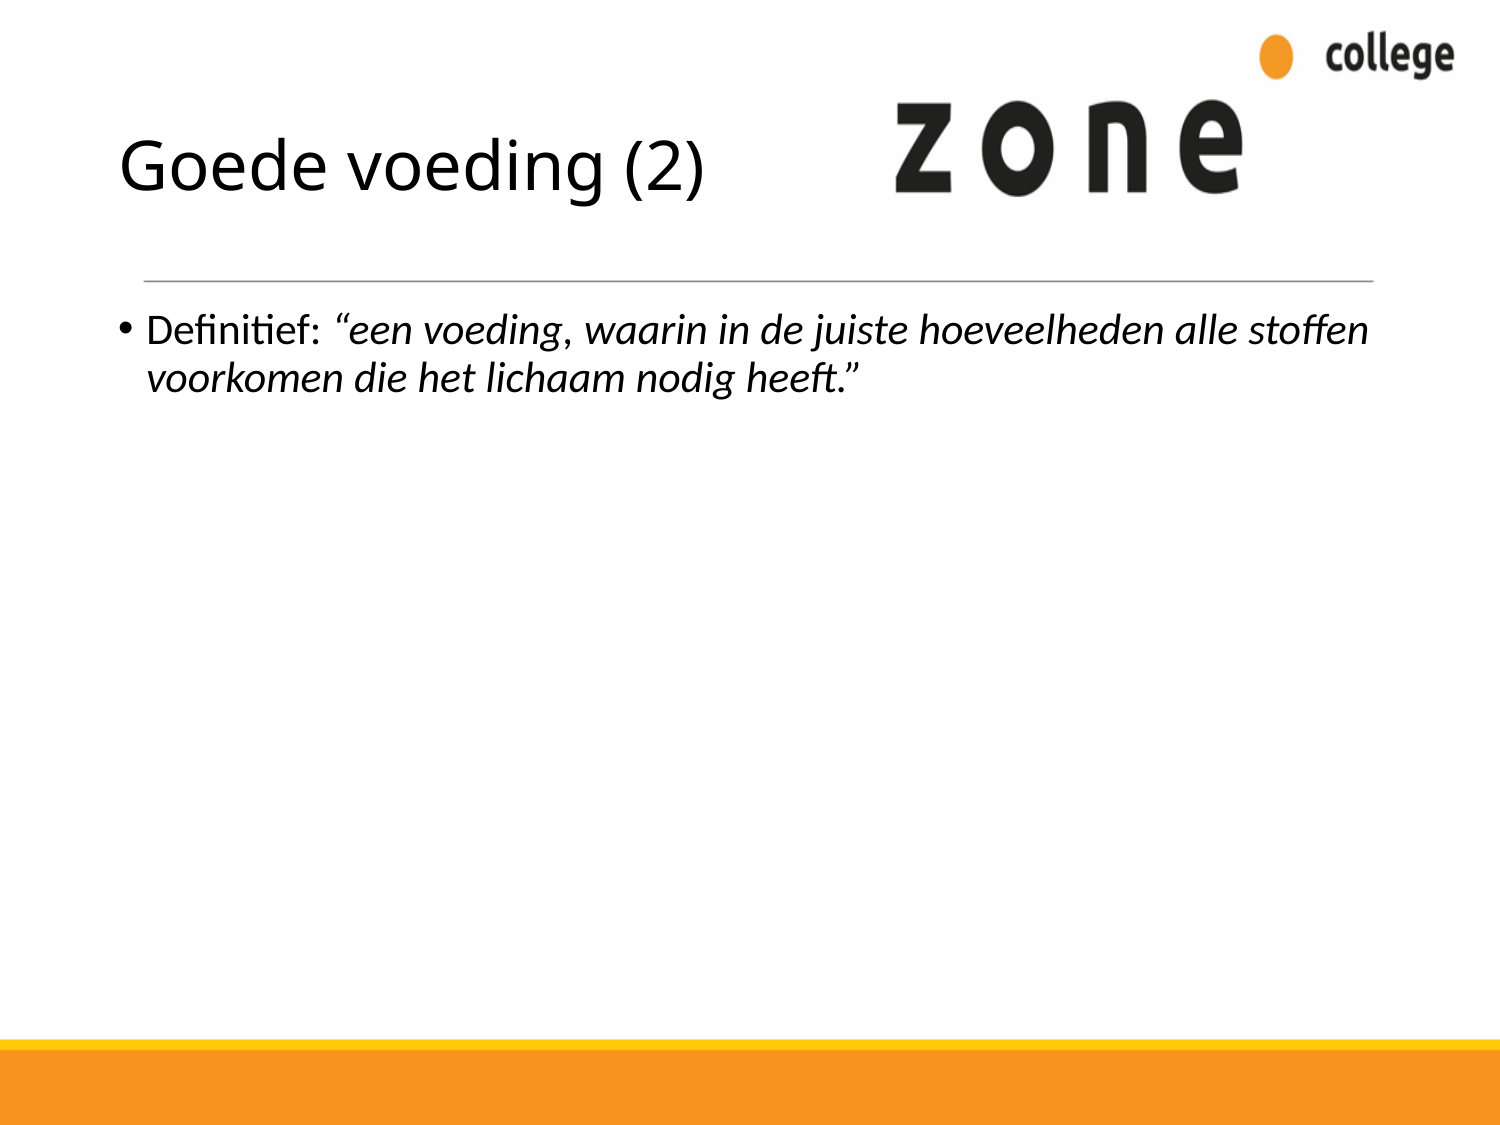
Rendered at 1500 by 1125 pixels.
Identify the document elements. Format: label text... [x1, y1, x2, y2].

list Definitief: “een voeding, waarin in de juiste hoeveelheden alle stoffen voorkomen die het lichaam nodig heeft.” [103, 299, 1397, 1014]
title Goede voeding (2) [103, 59, 1397, 278]
picture [0, 0, 1500, 1125]
